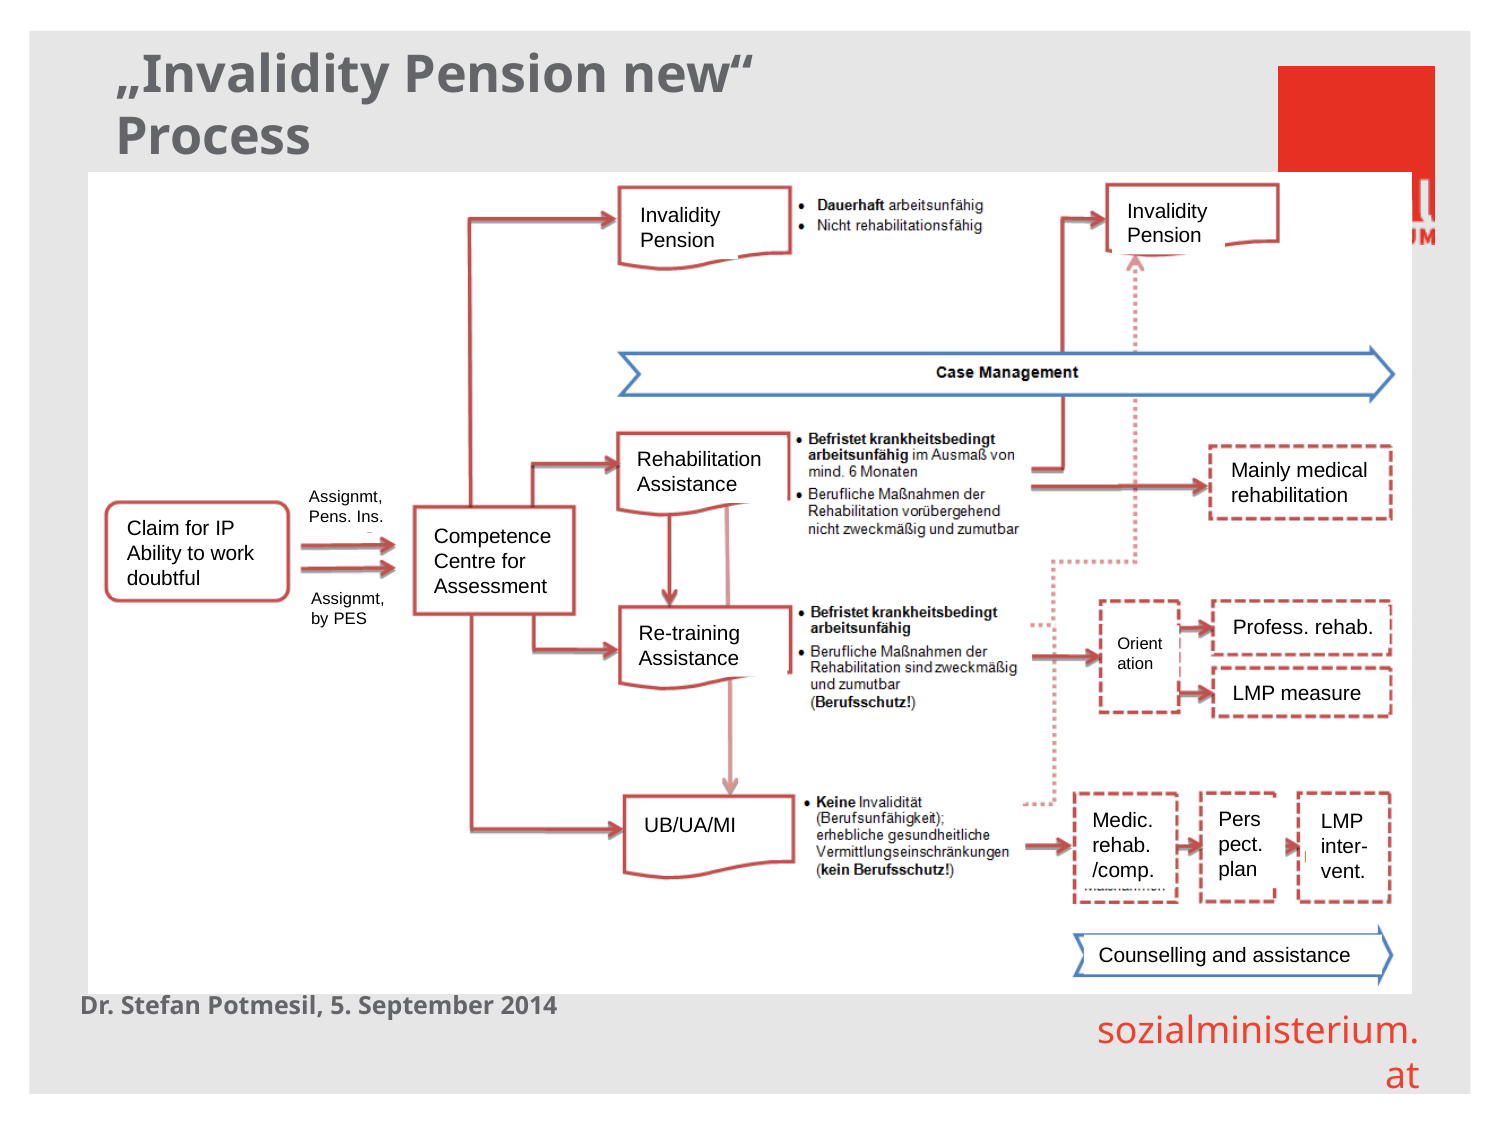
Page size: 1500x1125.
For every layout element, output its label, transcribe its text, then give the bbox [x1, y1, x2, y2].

title „Invalidity Pension new“ Process [100, 31, 1397, 171]
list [88, 172, 1412, 994]
footer Dr. Stefan Potmesil, 5. September 2014 [64, 982, 1057, 1061]
picture [1397, 66, 1435, 245]
